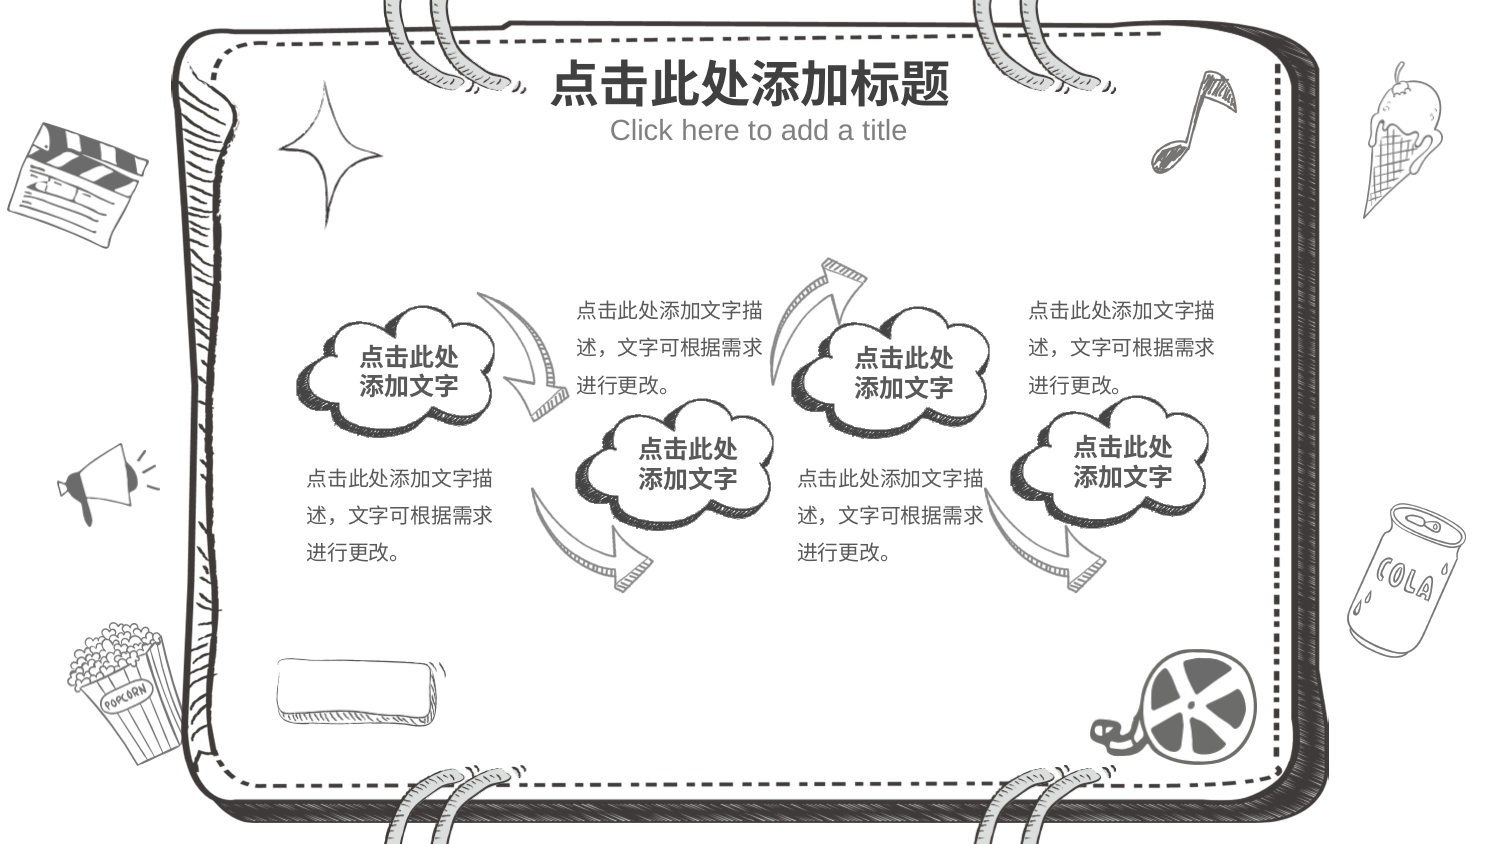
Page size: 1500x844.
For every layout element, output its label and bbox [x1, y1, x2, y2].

picture [1363, 61, 1443, 220]
picture [66, 0, 1329, 844]
picture [57, 443, 160, 527]
text_box [987, 394, 1213, 530]
text_box [273, 303, 498, 440]
picture [1347, 503, 1466, 659]
text_box [768, 305, 993, 441]
picture [7, 122, 149, 249]
text_box [507, 45, 993, 155]
text_box [552, 396, 778, 532]
